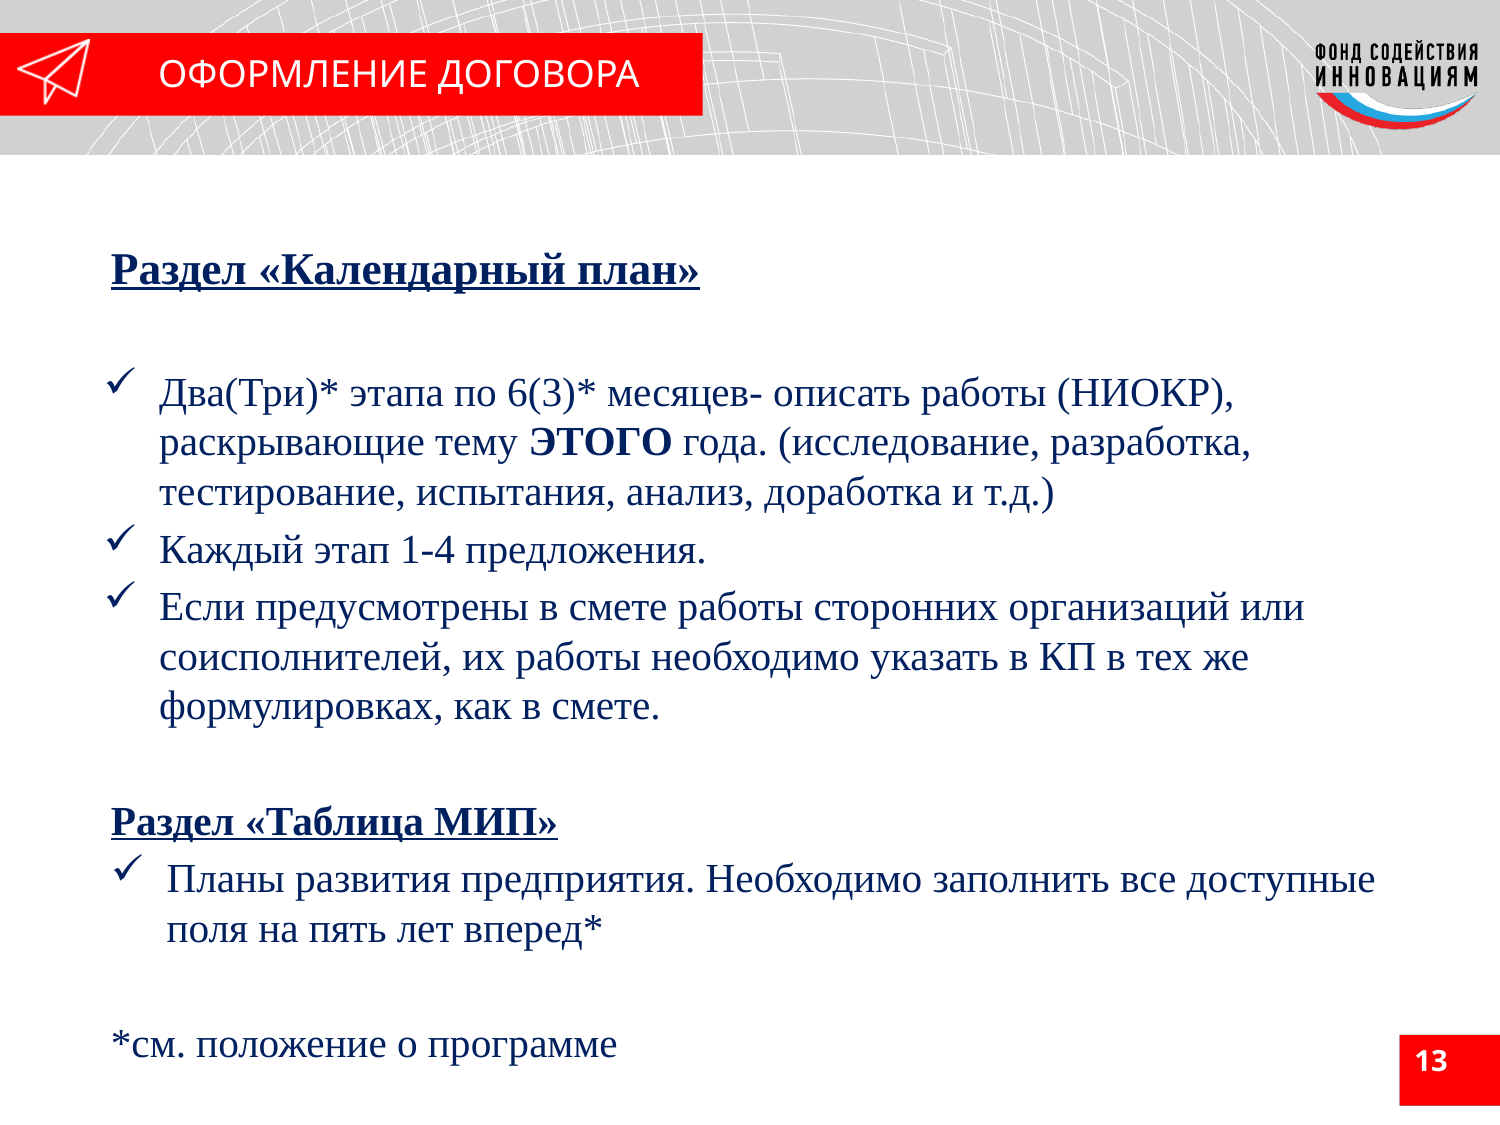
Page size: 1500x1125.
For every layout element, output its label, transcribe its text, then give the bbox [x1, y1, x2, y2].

picture [17, 38, 90, 106]
text_box [0, 31, 705, 118]
text_box ОФОРМЛЕНИЕ ДОГОВОРА [135, 42, 655, 103]
list Раздел «Календарный план» Два(Три)* этапа по 6(3)* месяцев- описать работы (НИОКР), раскрывающие тему ЭТОГО года. (исследование, разработка, тестирование, испытания, анализ, доработка и т.д.) Каждый этап 1-4 предложения. Если предусмотрены в смете работы сторонних организаций или соисполнителей, их работы необходимо указать в КП в тех же формулировках, как в смете. Раздел «Таблица МИП» Планы развития предприятия. Необходимо заполнить все доступные поля на пять лет вперед* *см. положение о программе [88, 231, 1424, 1083]
picture [0, 0, 1500, 155]
text_box 13 [1399, 1034, 1500, 1106]
